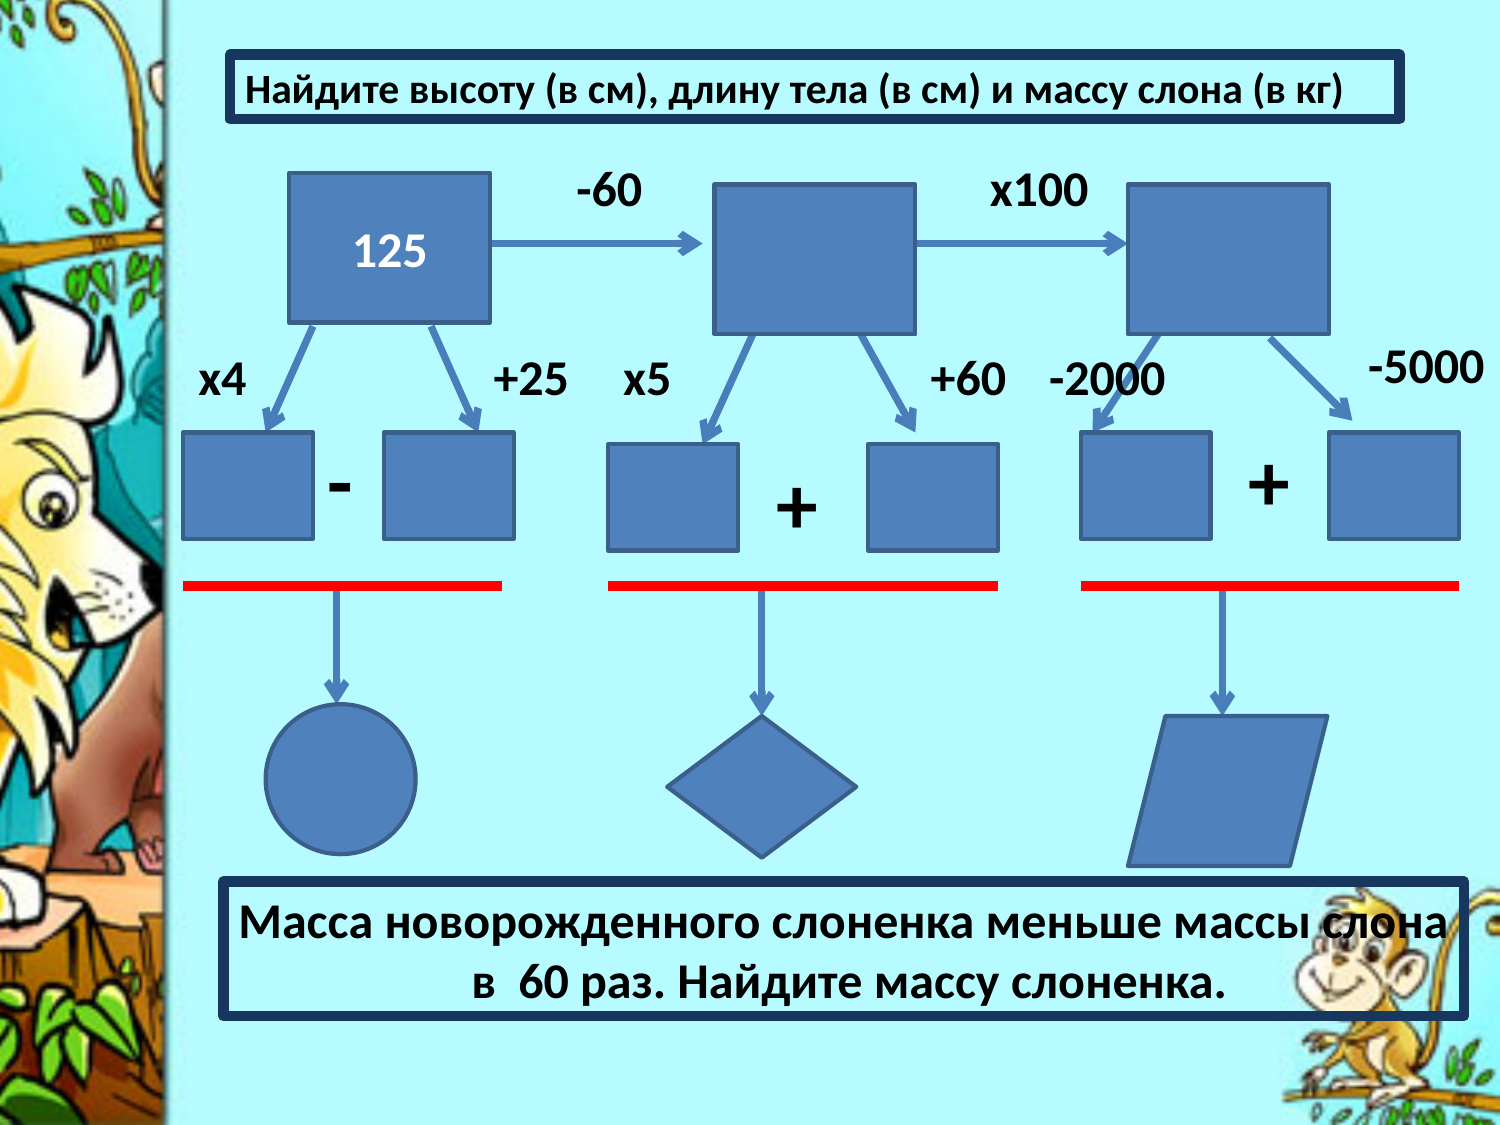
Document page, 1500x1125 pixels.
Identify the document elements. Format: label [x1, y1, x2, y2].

picture [0, 0, 1500, 1125]
text_box [265, 325, 314, 433]
text_box [1269, 337, 1353, 421]
text_box [1092, 325, 1164, 433]
text_box [855, 325, 916, 433]
text_box [702, 314, 762, 445]
text_box [430, 325, 479, 433]
